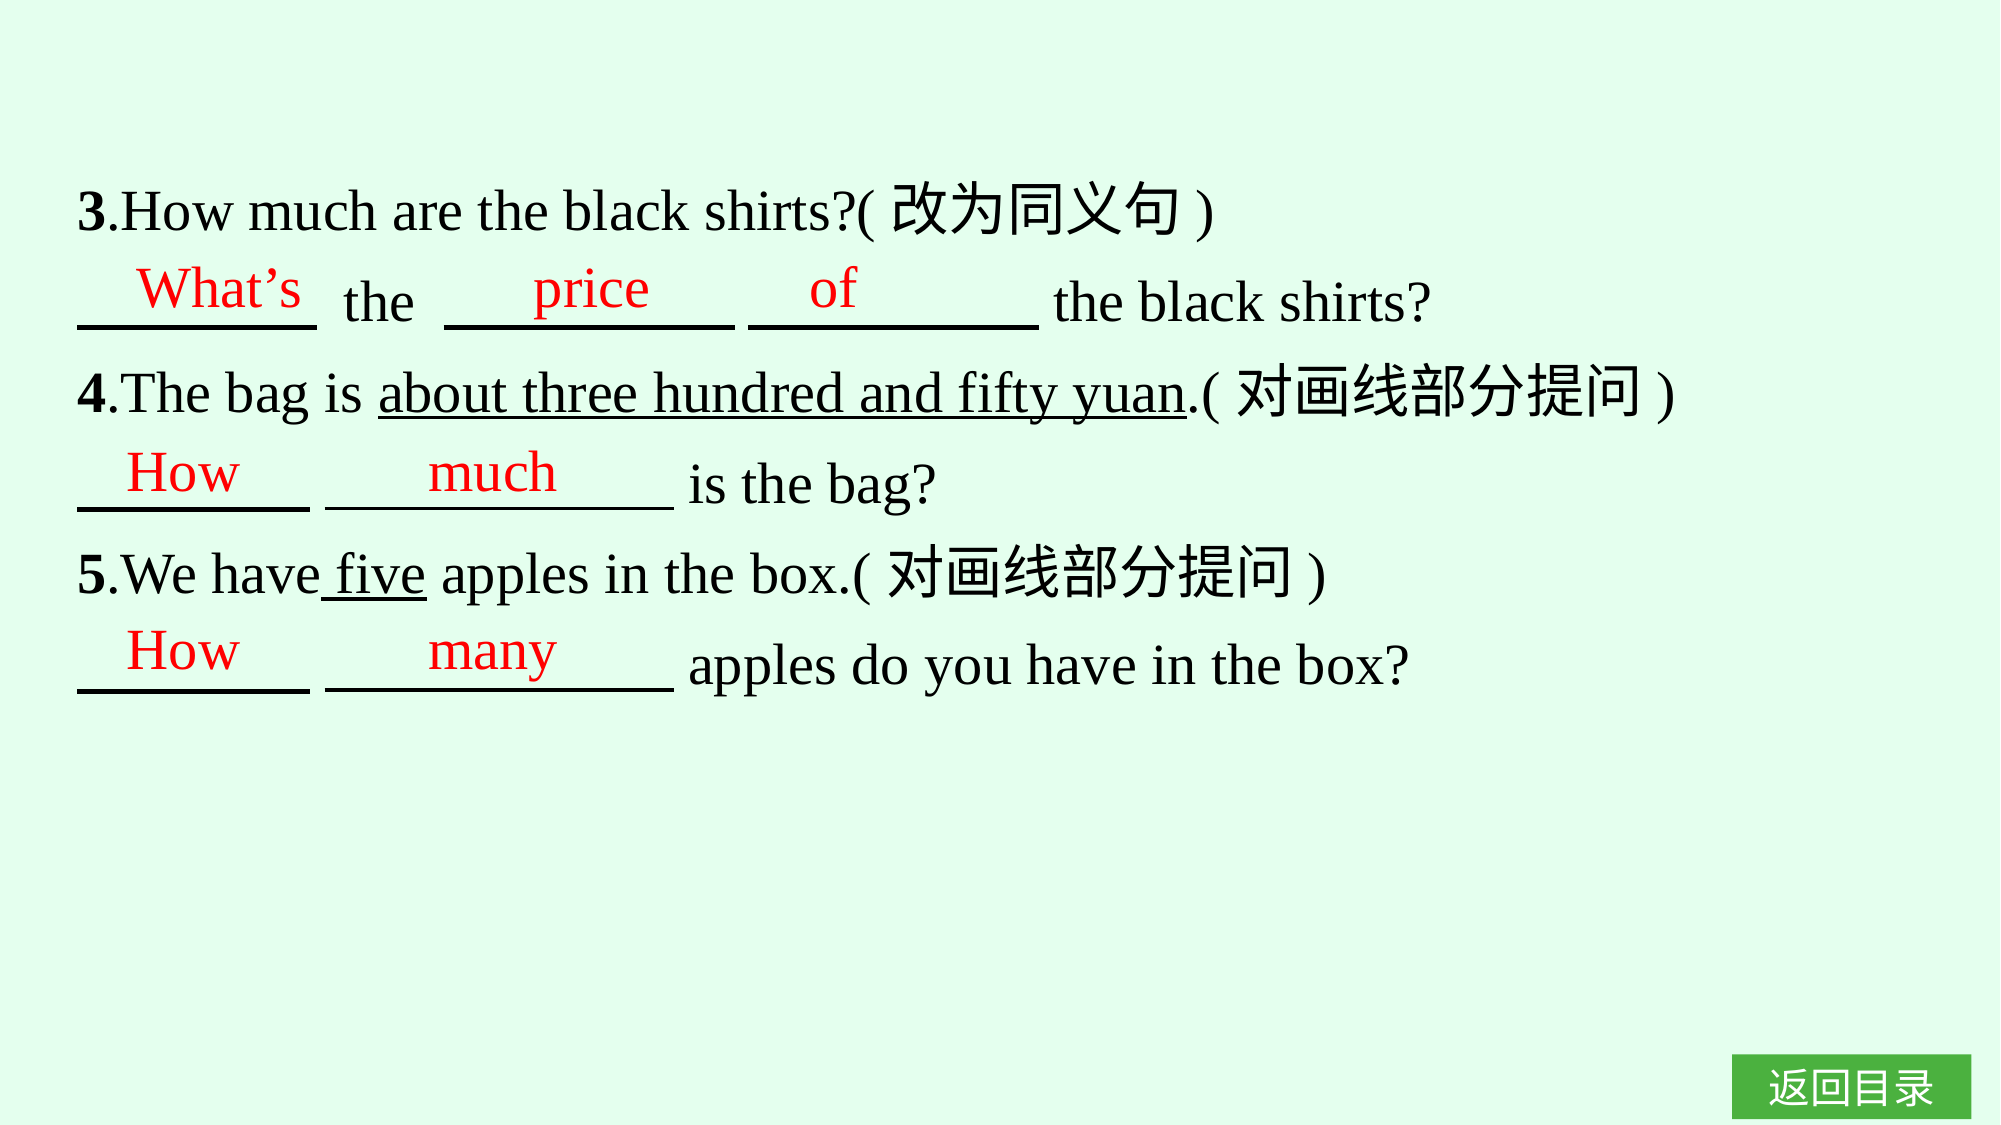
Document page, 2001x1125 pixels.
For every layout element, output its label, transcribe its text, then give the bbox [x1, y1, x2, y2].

text_box How many [112, 590, 574, 689]
text_box What’s price of [121, 227, 874, 327]
text_box How much [112, 412, 574, 511]
text_box 3.How much are the black shirts?(改为同义句) the the black shirts? 4.The bag is about three hundred and fifty yuan.(对画线部分提问) is the bag? 5.We have five apples in the box.(对画线部分提问) apples do you have in the box? [62, 143, 1938, 704]
